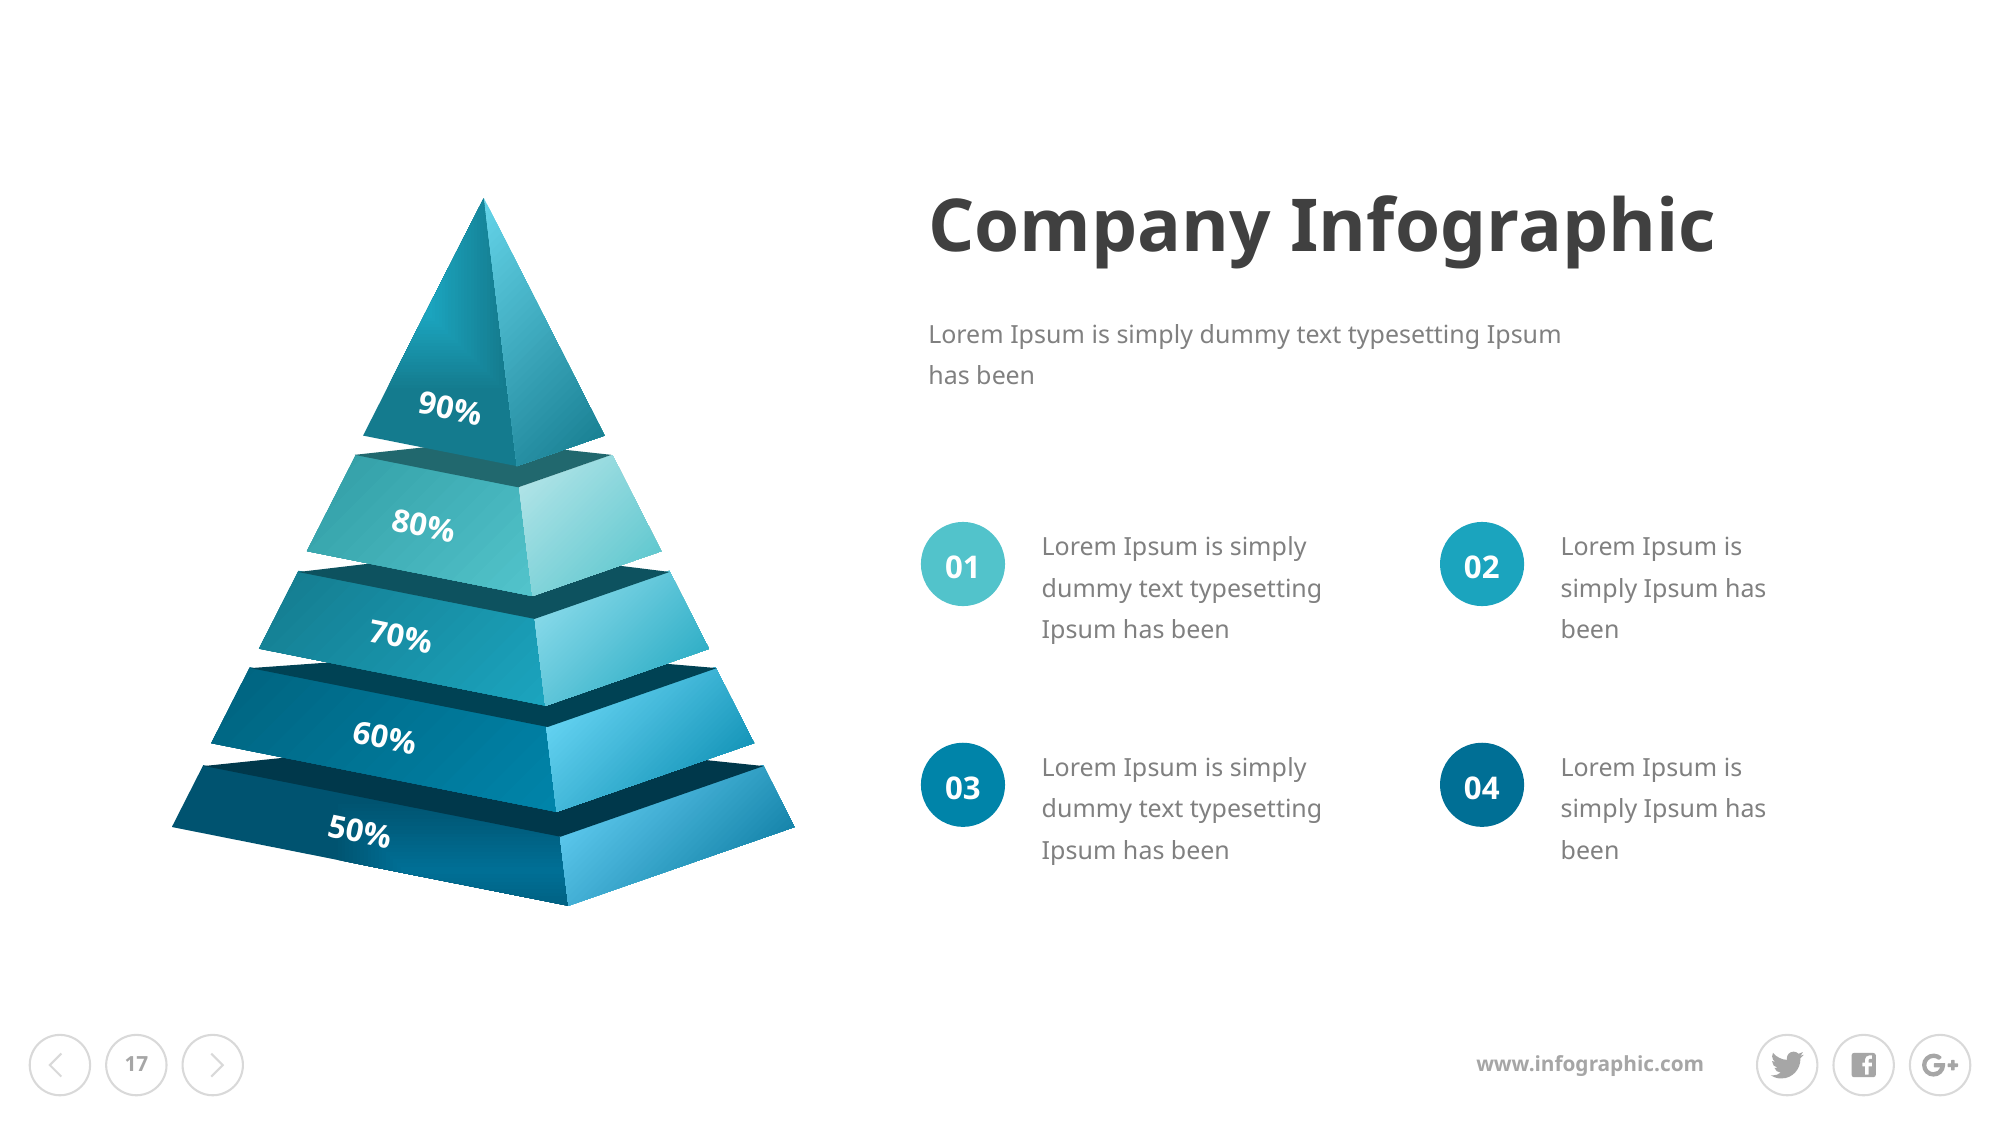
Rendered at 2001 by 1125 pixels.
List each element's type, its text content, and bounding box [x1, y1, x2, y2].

slide_number 17 [90, 1034, 183, 1095]
text_box Company Infographic [913, 171, 1785, 274]
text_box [171, 198, 795, 906]
footer www.infographic.com [1044, 1043, 1720, 1087]
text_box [913, 511, 1785, 649]
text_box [913, 732, 1785, 869]
text_box Lorem Ipsum is simply dummy text typesetting Ipsum has been [913, 299, 1614, 398]
